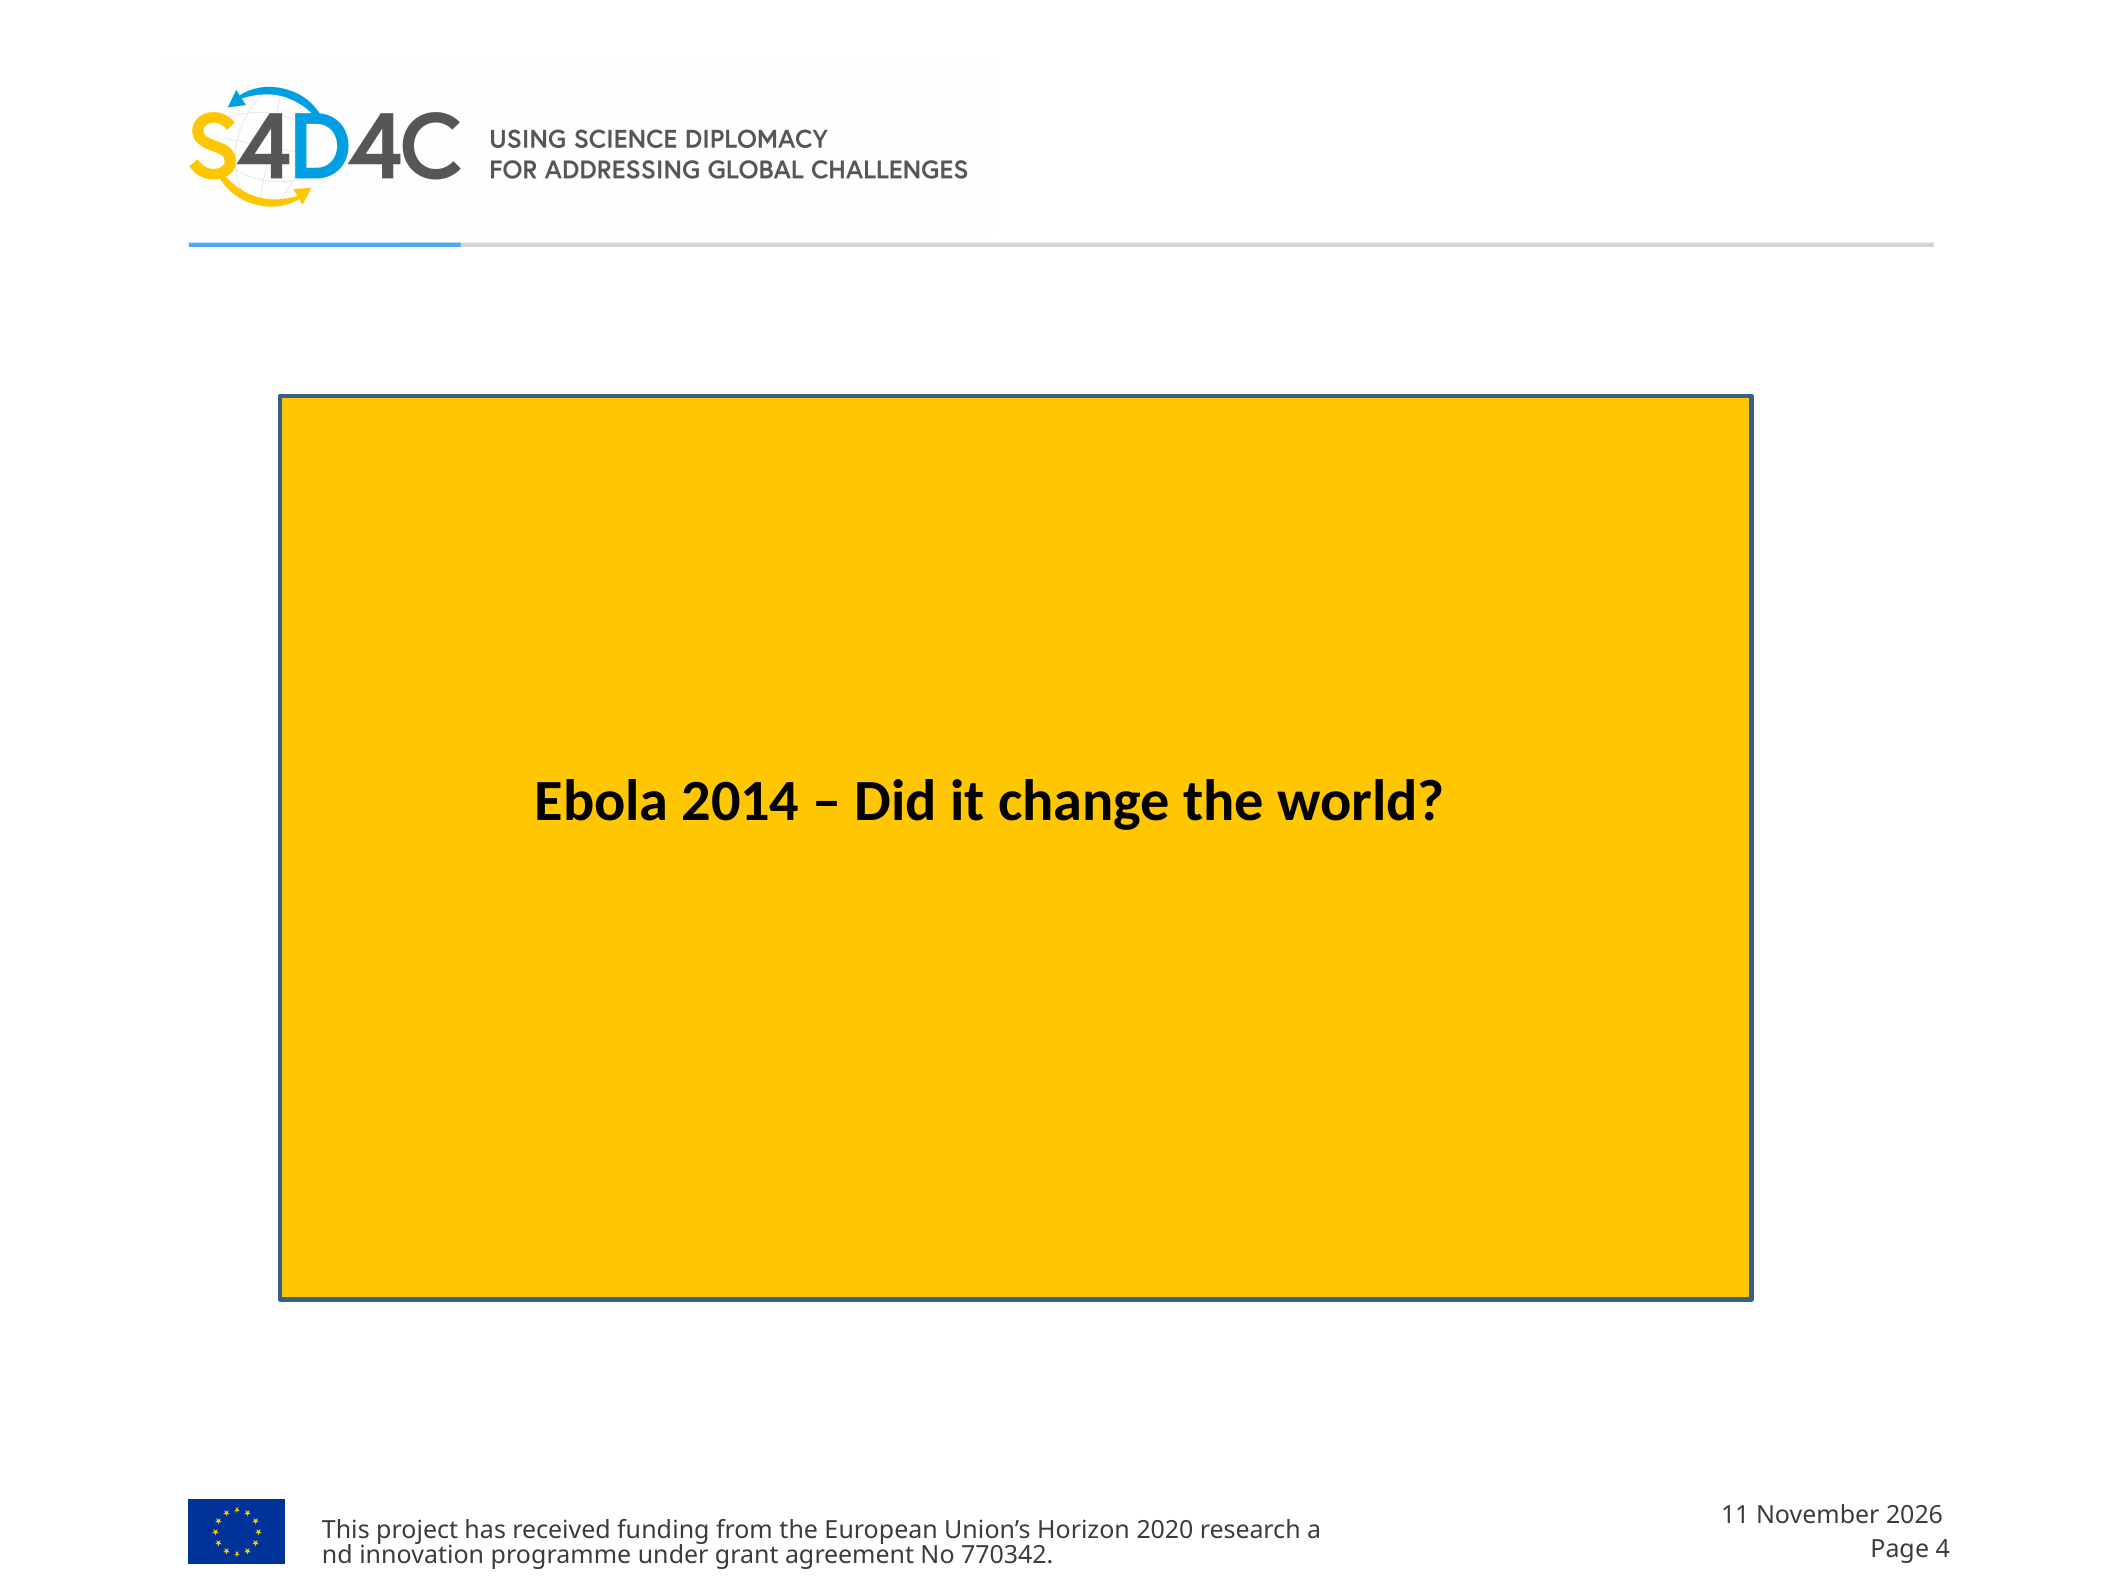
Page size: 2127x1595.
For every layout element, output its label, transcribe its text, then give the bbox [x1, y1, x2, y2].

footer This project has received funding from the European Union’s Horizon 2020 research and innovation programme under grant agreement No 770342. [300, 1491, 1348, 1571]
text_box Ebola 2014 – Did it change the world? [519, 754, 1673, 840]
text_box [278, 394, 1754, 1302]
picture [161, 57, 997, 235]
picture [188, 1499, 285, 1564]
